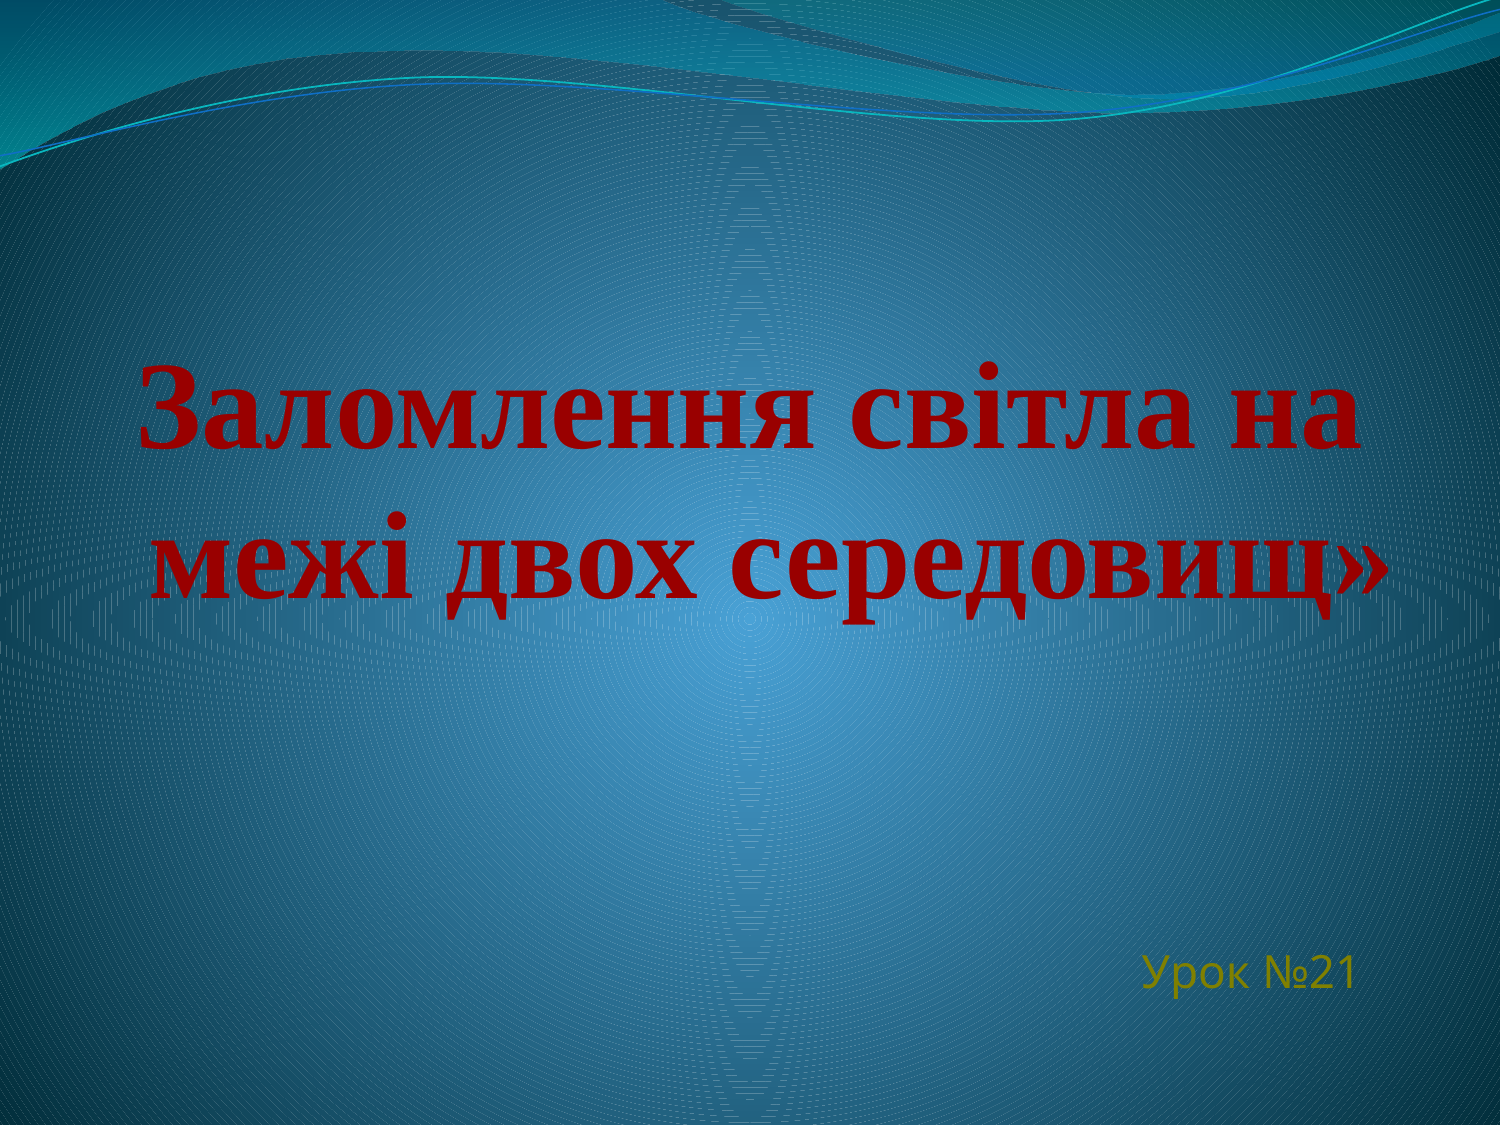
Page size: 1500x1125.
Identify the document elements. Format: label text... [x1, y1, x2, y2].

text_box Заломлення світла на межі двох середовищ» [88, 160, 1412, 858]
list Урок №21 [1127, 948, 1436, 1024]
